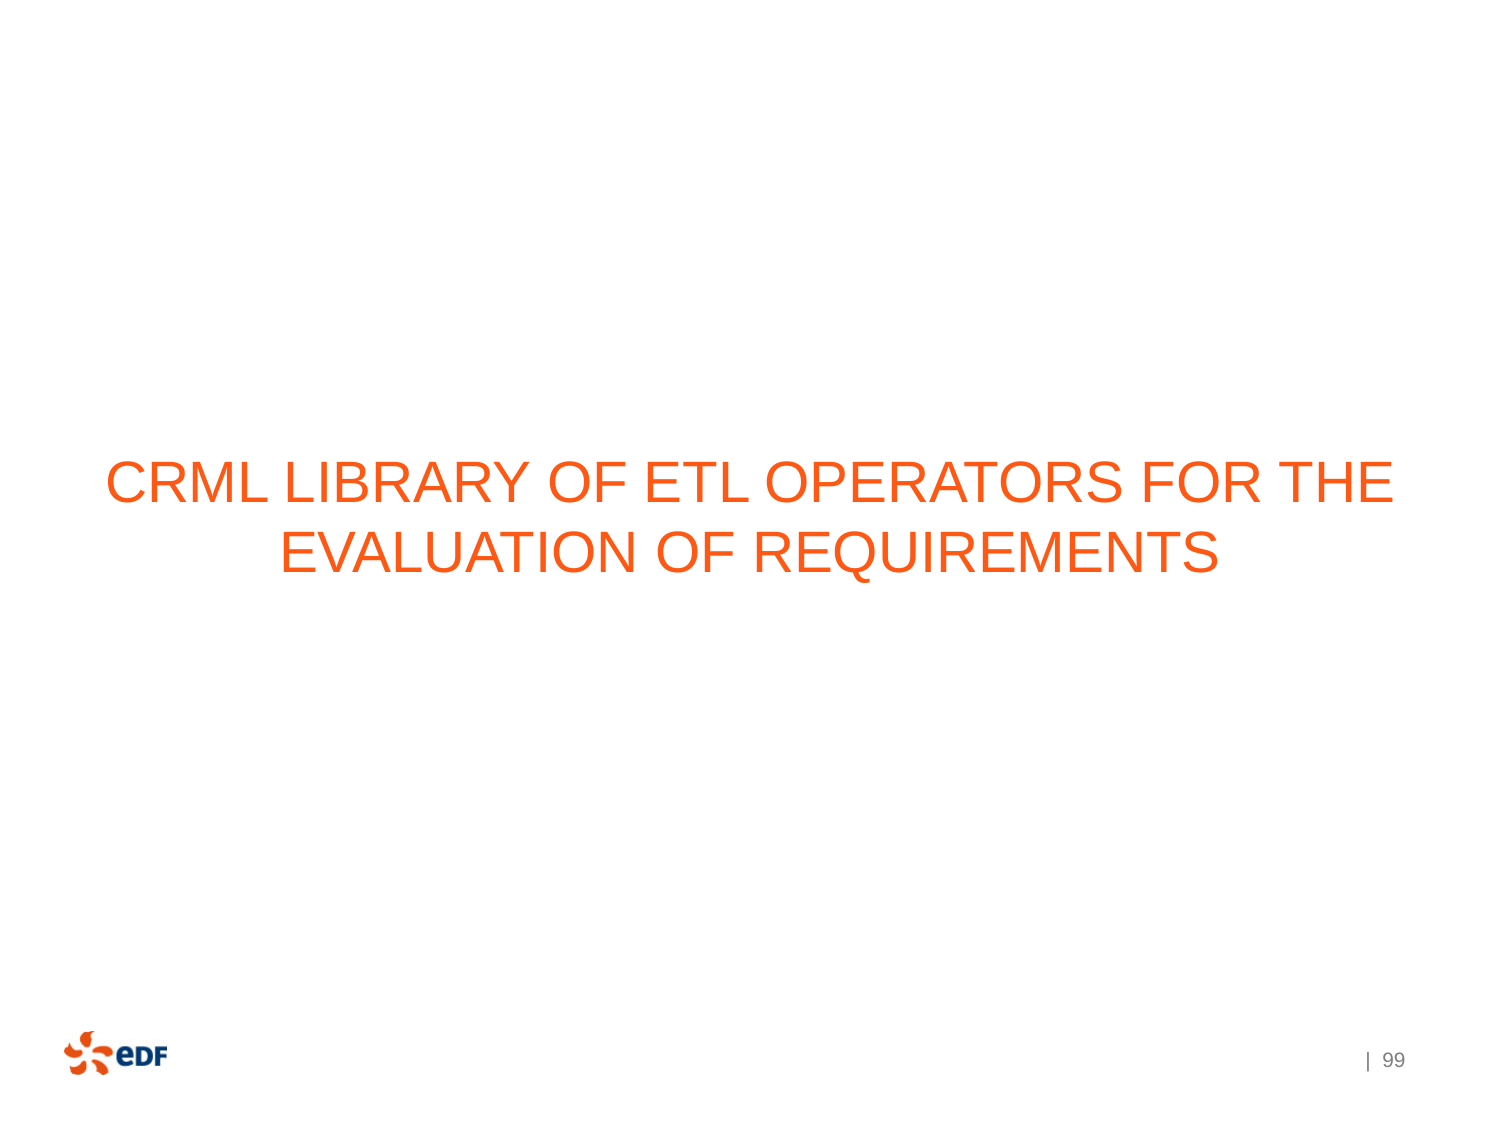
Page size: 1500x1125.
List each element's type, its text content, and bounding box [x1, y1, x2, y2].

title CRML Library of ETL operators for the evaluation of requirements [64, 444, 1436, 584]
picture [64, 1031, 167, 1075]
